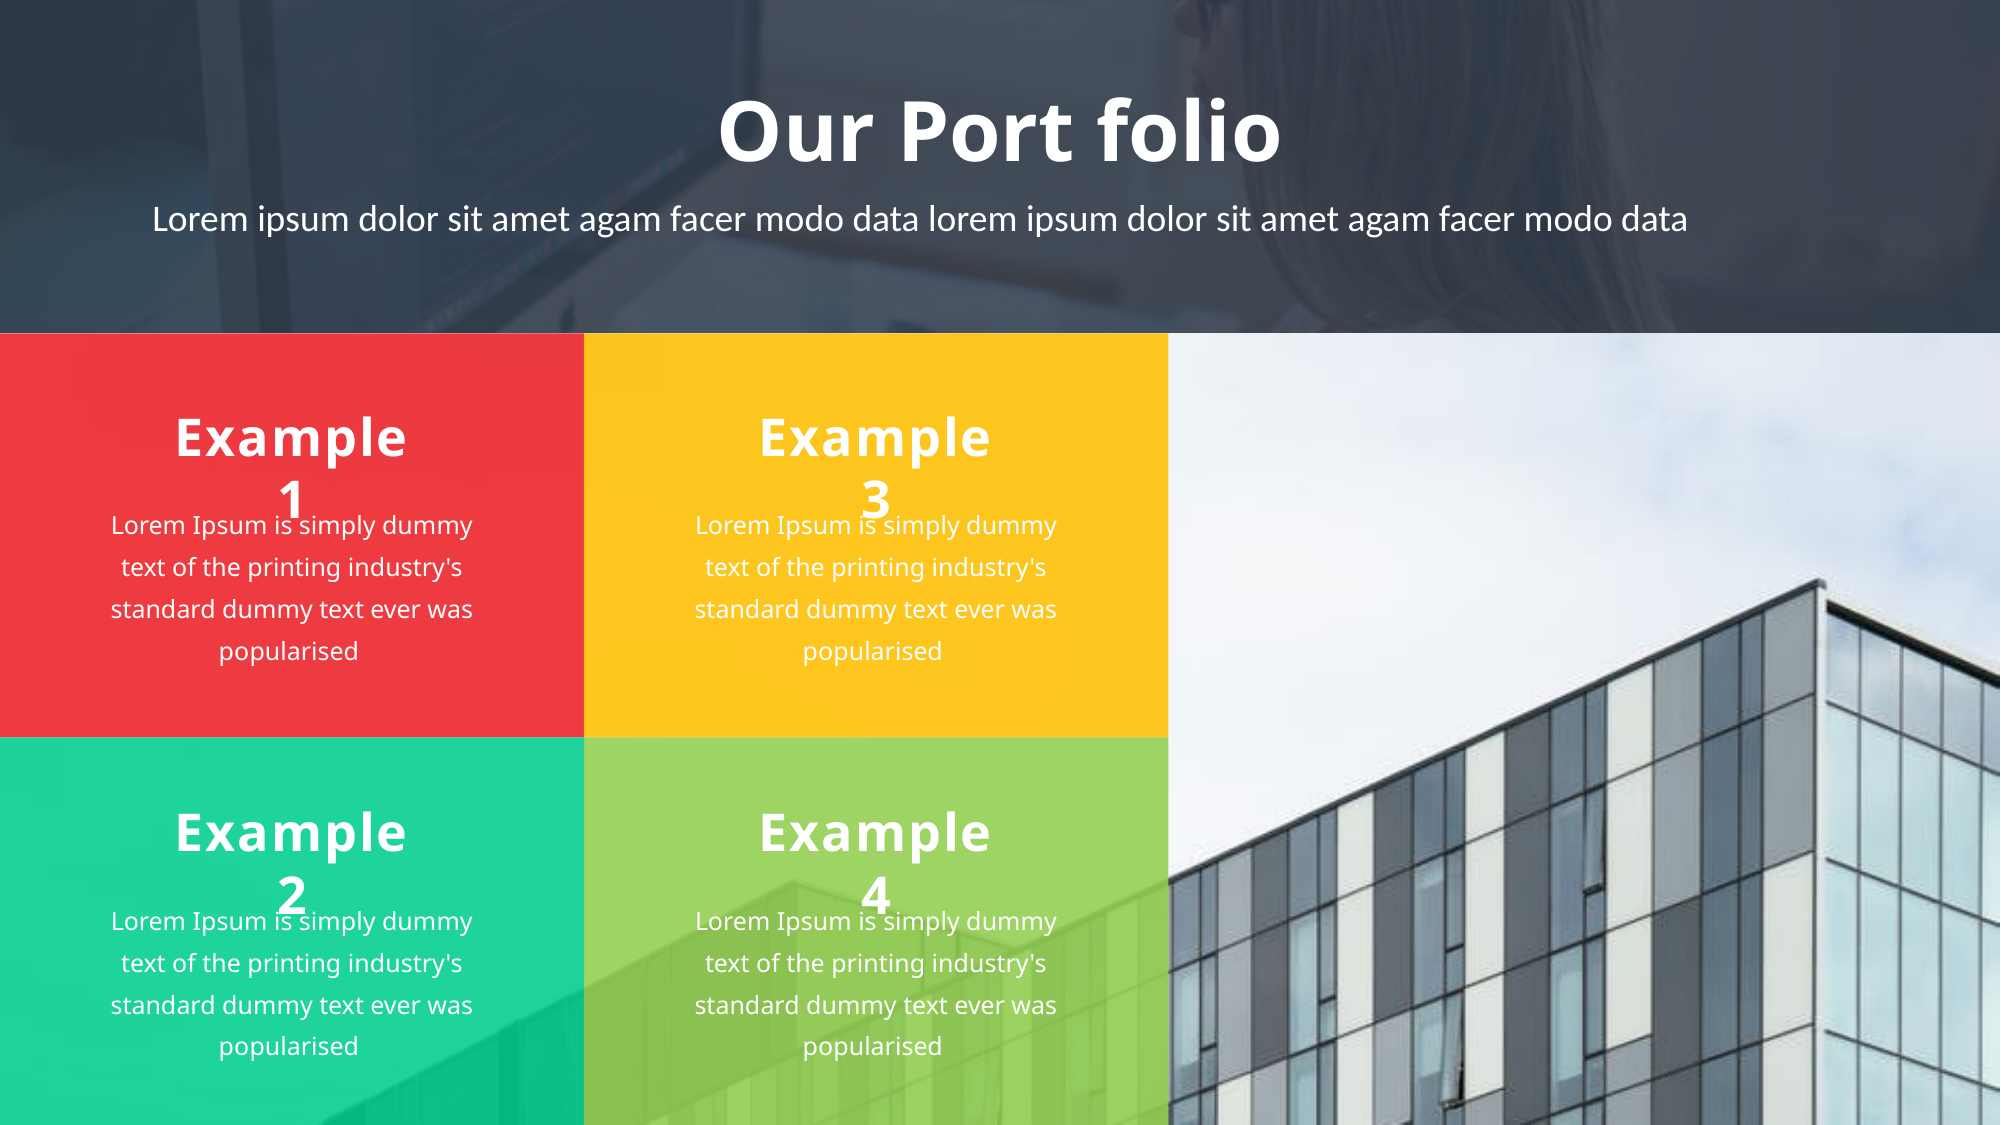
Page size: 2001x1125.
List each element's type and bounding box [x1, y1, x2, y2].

text_box [88, 792, 497, 1071]
text_box [88, 396, 497, 675]
text_box [672, 396, 1081, 675]
picture [0, 0, 2000, 1125]
text_box [672, 792, 1081, 1071]
